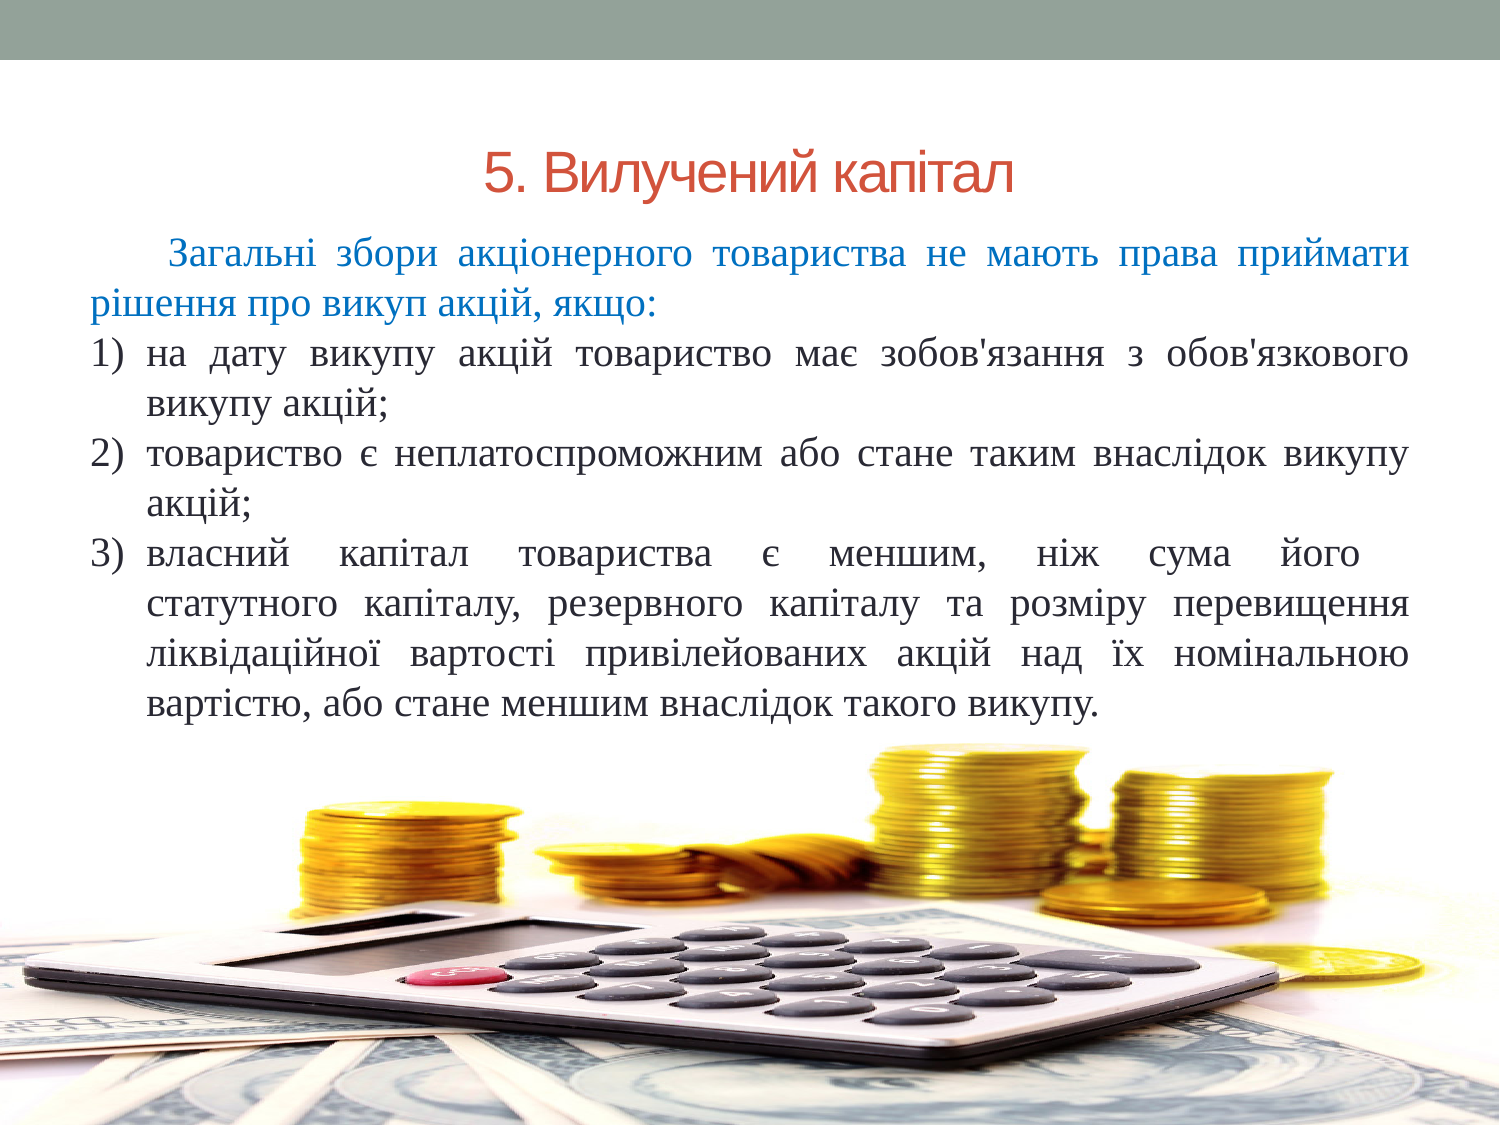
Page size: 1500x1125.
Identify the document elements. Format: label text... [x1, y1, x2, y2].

picture [0, 727, 1500, 1125]
text_box Загальні збори акціонерного товариства не мають права приймати рішення про викуп акцій, якщо: на дату викупу акцій товариство має зобов'язання з обов'язкового викупу акцій; товариство є неплатоспроможним або стане таким внаслідок викупу акцій; власний капітал товариства є меншим, ніж сума його статутного капіталу, резервного капіталу та розміру перевищення ліквідаційної вартості привілейованих акцій над їх номінальною вартістю, або стане меншим внаслідок такого викупу. [74, 217, 1425, 724]
text_box [74, 87, 1425, 217]
